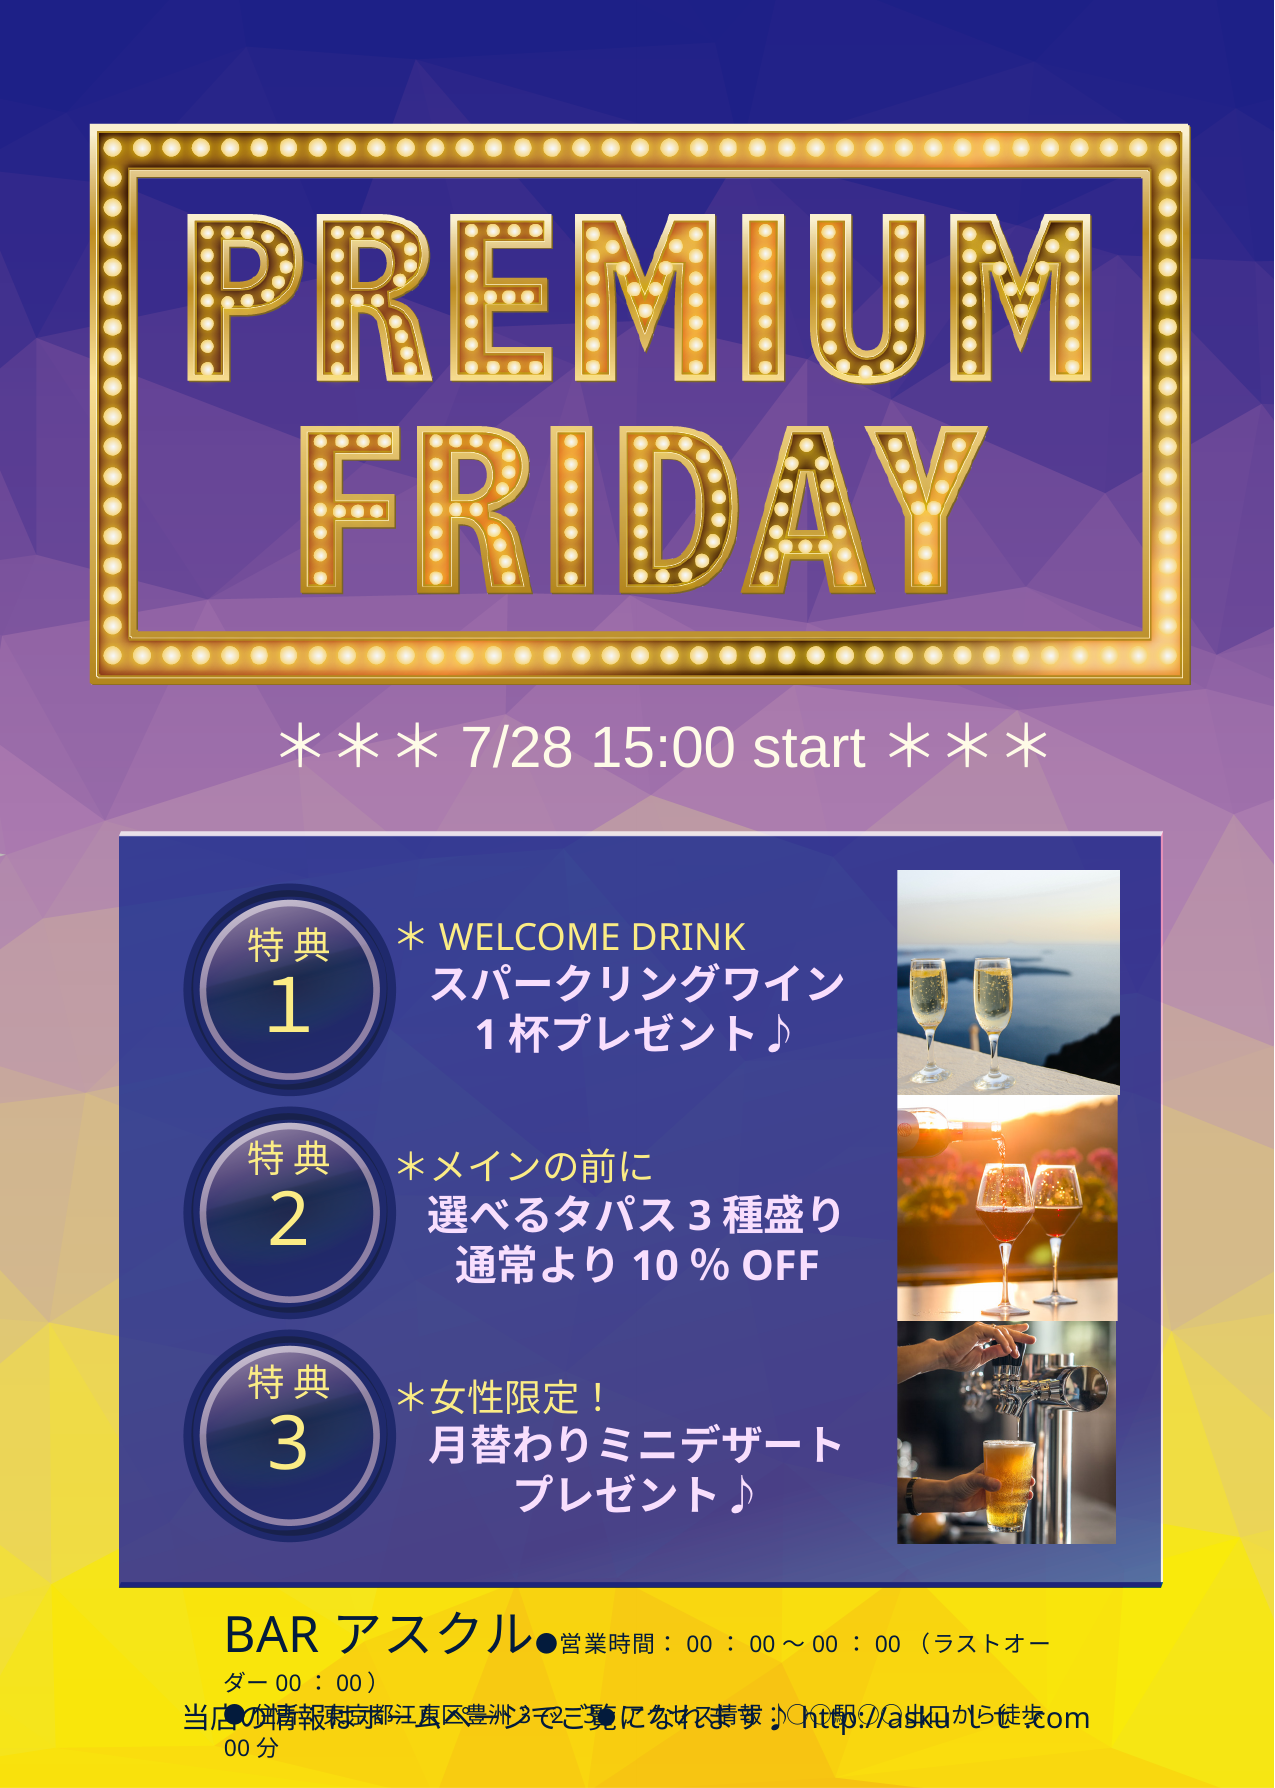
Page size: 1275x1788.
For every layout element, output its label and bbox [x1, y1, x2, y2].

text_box [158, 1590, 1114, 1731]
text_box [897, 870, 1120, 1544]
picture [0, 0, 1274, 1788]
